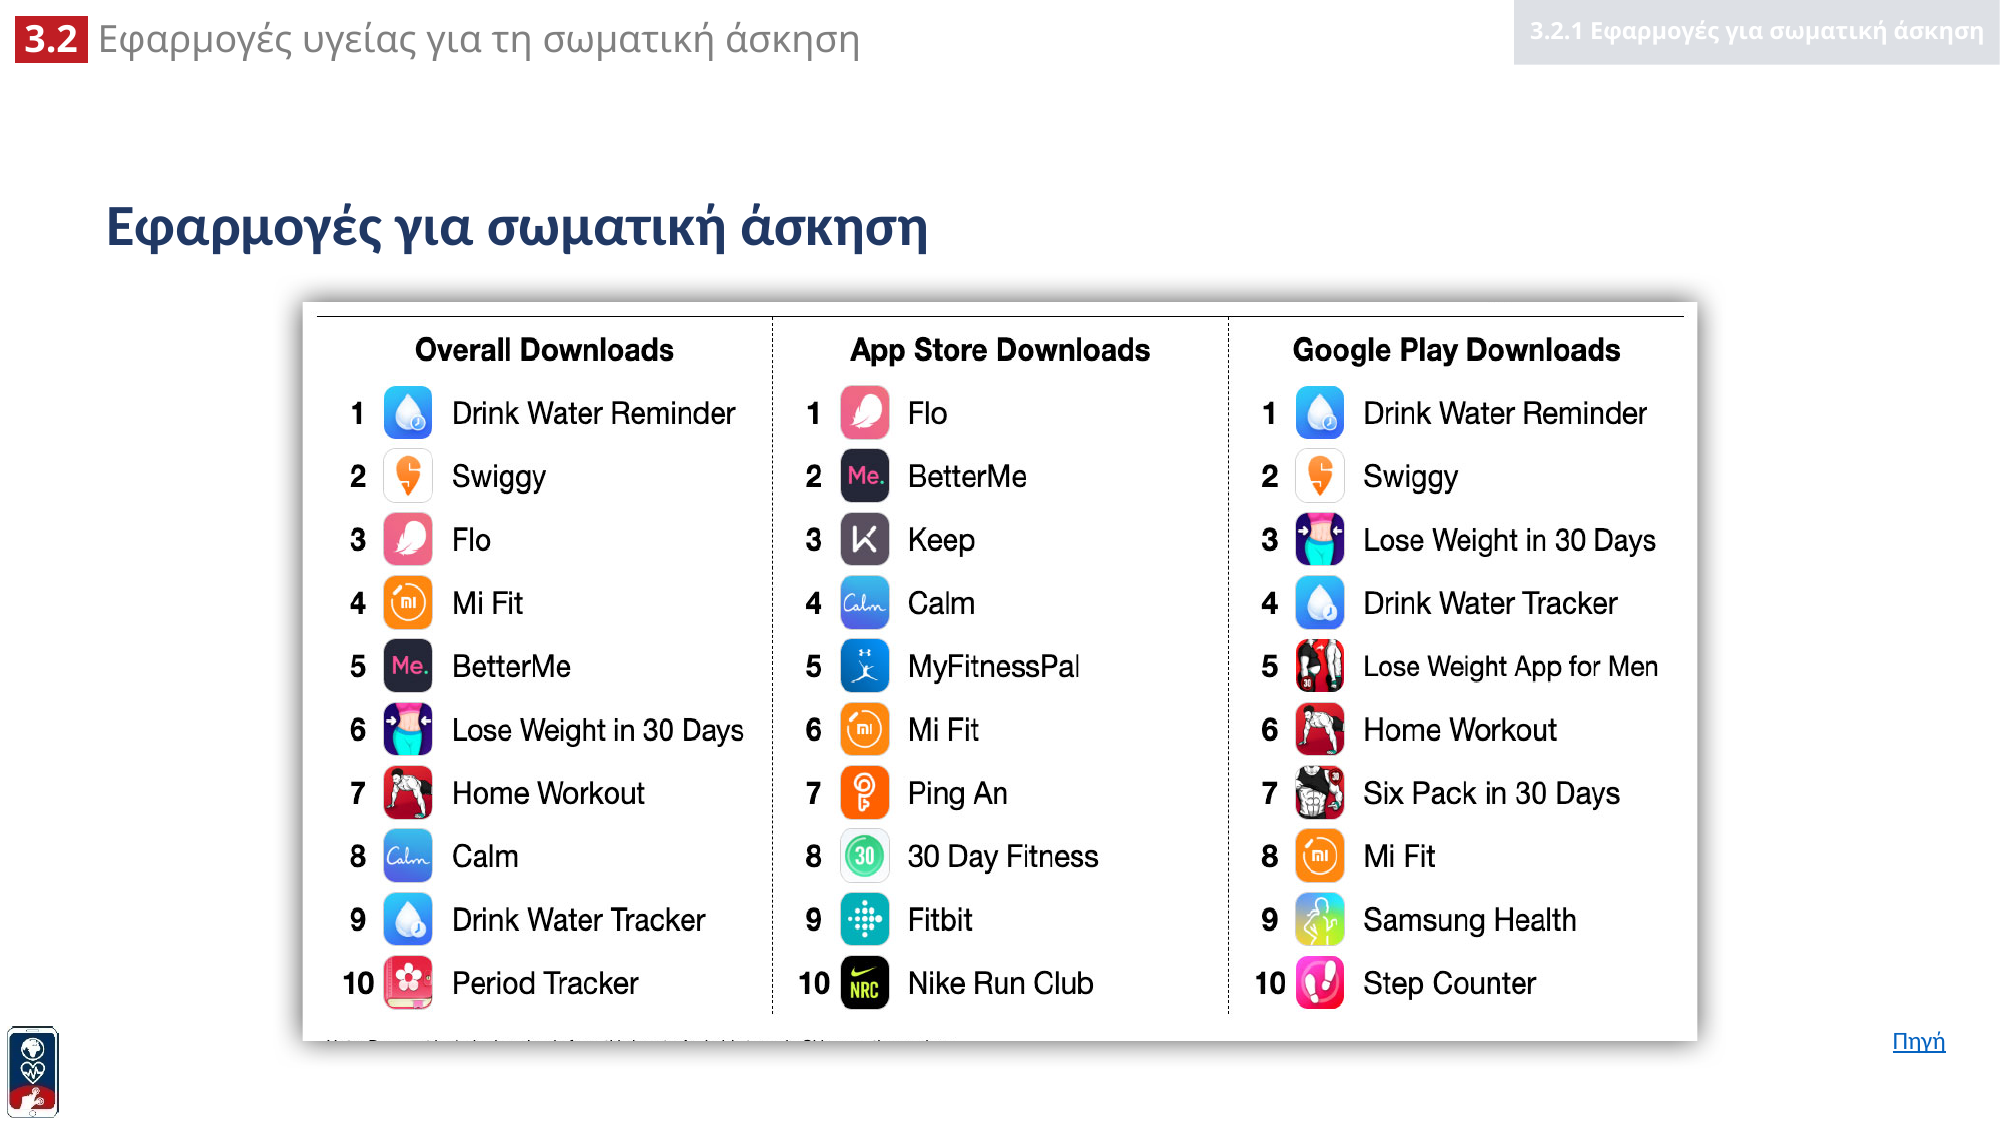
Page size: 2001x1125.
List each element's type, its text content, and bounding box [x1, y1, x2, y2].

title Εφαρμογές για σωματική άσκηση [91, 177, 1961, 276]
picture [302, 302, 1698, 1041]
text_box 3.2.1 Εφαρμογές για σωματική άσκηση [1514, 0, 2000, 65]
picture [7, 1026, 59, 1118]
text_box Πηγή [954, 1017, 1961, 1063]
